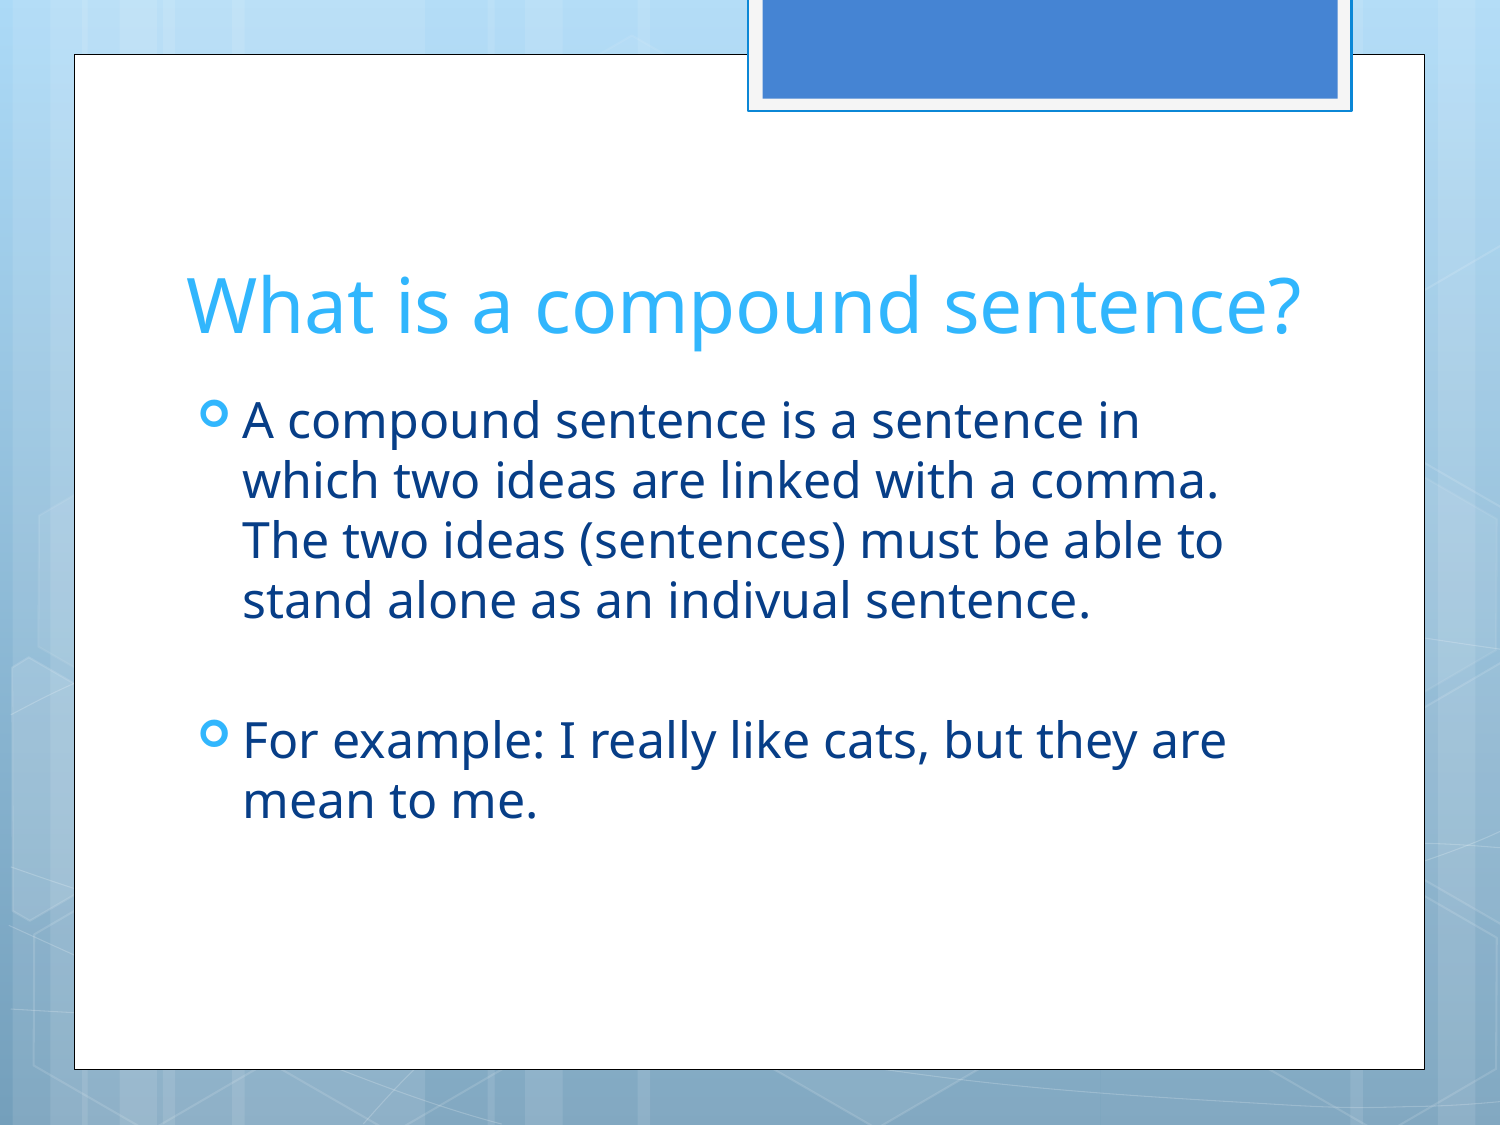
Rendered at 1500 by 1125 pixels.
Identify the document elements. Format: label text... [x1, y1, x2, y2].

list A compound sentence is a sentence in which two ideas are linked with a comma. The two ideas (sentences) must be able to stand alone as an indivual sentence. For example: I really like cats, but they are mean to me. [171, 381, 1283, 1047]
title What is a compound sentence? [171, 168, 1324, 357]
